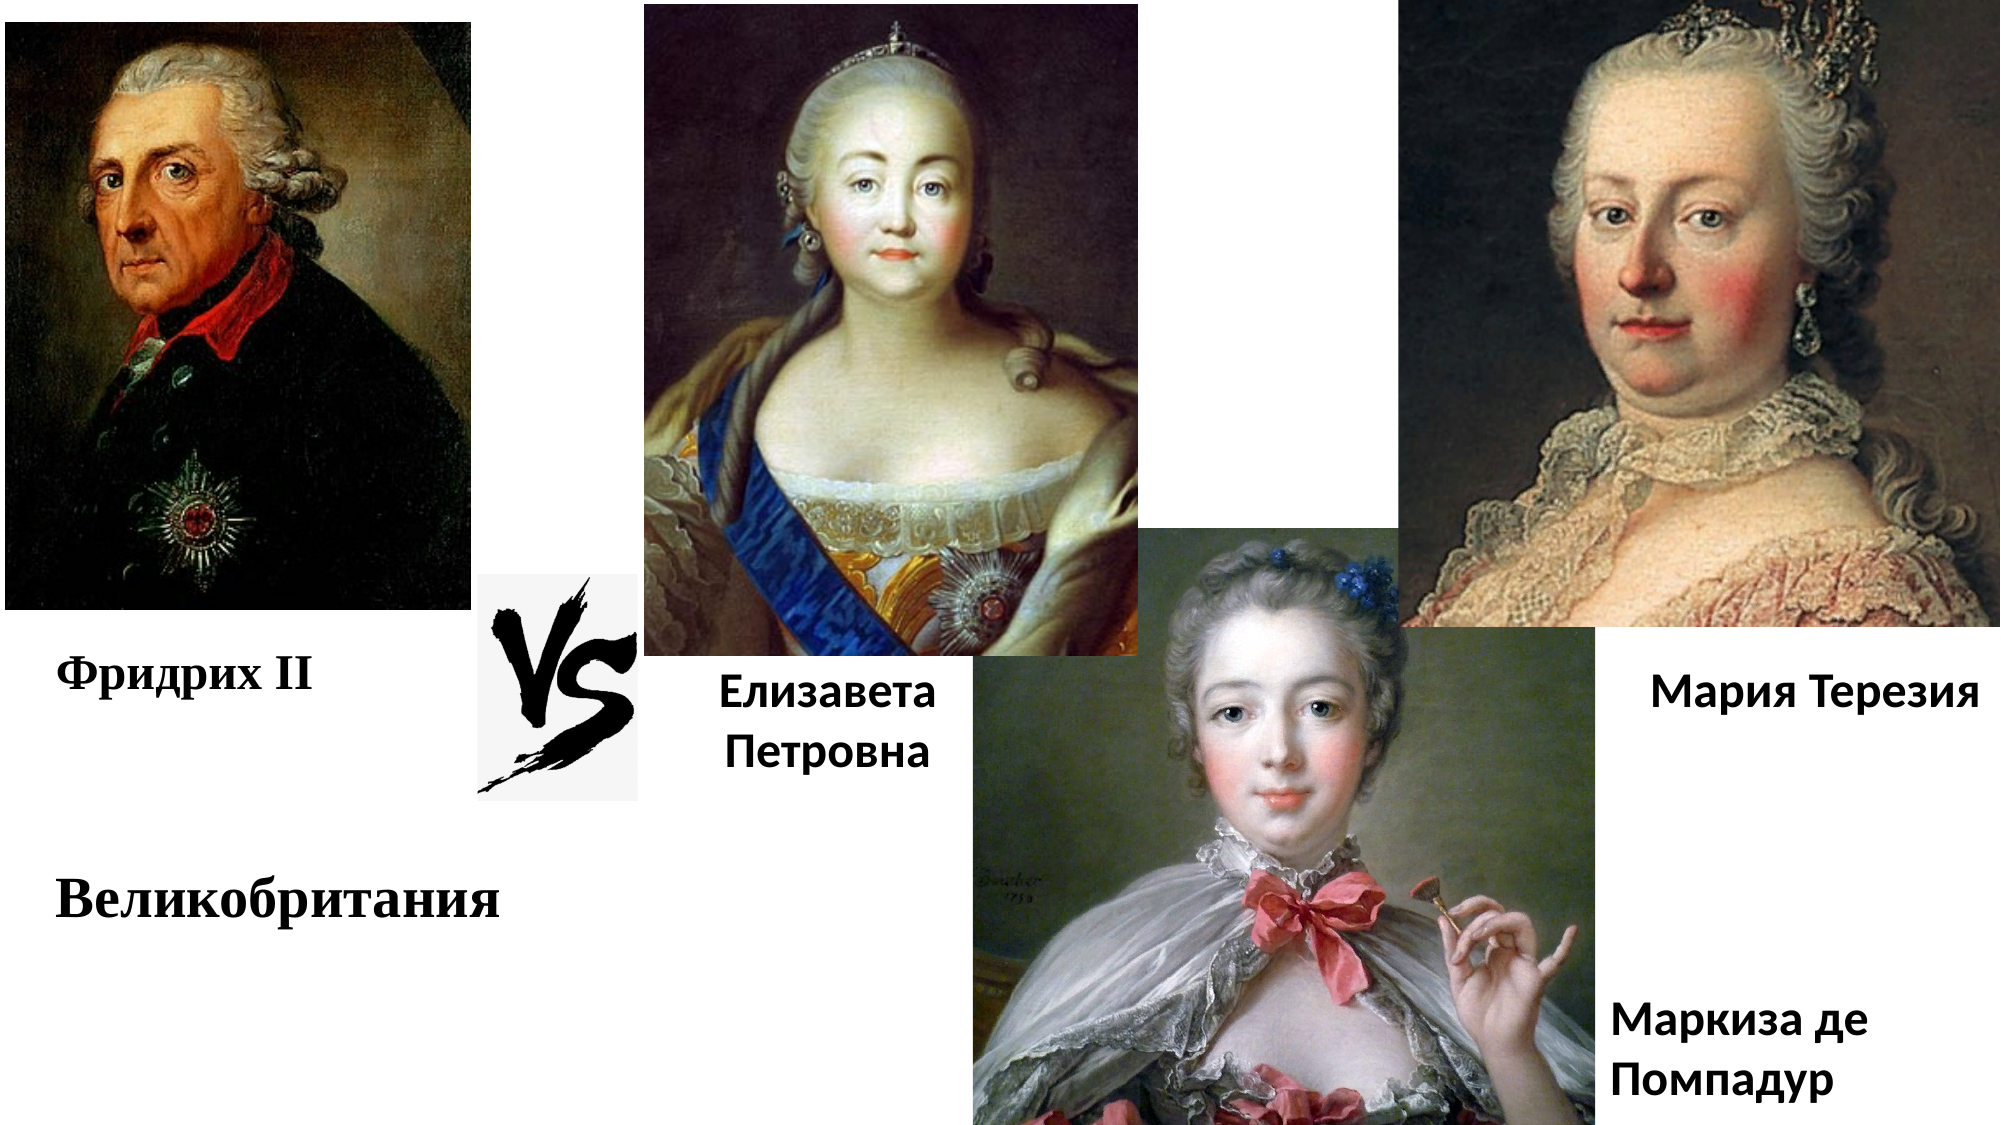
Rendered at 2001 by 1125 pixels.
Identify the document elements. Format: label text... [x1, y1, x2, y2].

picture [644, 0, 2000, 1125]
picture [477, 574, 638, 801]
picture [5, 22, 471, 610]
text_box Маркиза де Помпадур [1596, 977, 1983, 1113]
text_box Фридрих II Великобритания [41, 632, 586, 937]
text_box Елизавета Петровна [647, 656, 972, 785]
text_box Мария Терезия [1635, 649, 1997, 725]
